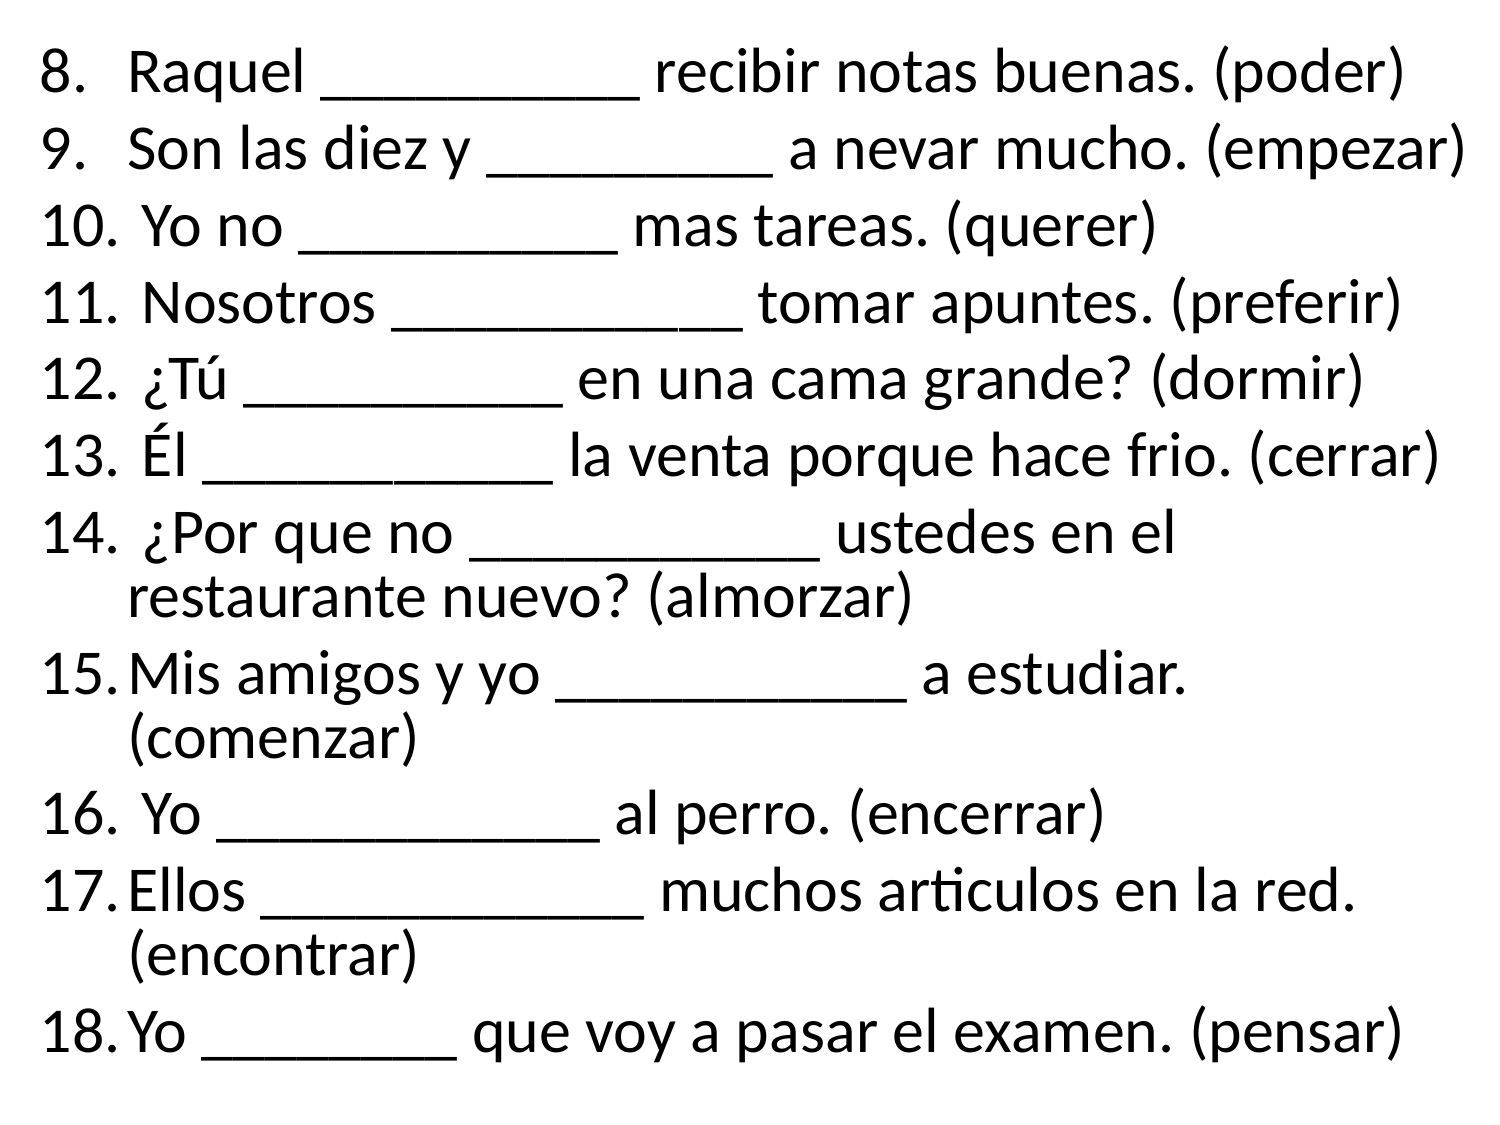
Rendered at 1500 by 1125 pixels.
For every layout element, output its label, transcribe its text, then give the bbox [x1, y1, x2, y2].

text_box Raquel __________ recibir notas buenas. (poder) Son las diez y _________ a nevar mucho. (empezar) Yo no __________ mas tareas. (querer) Nosotros ___________ tomar apuntes. (preferir) ¿Tú __________ en una cama grande? (dormir) Él ___________ la venta porque hace frio. (cerrar) ¿Por que no ___________ ustedes en el restaurante nuevo? (almorzar) Mis amigos y yo ___________ a estudiar. (comenzar) Yo ____________ al perro. (encerrar) Ellos ____________ muchos articulos en la red. (encontrar) Yo ________ que voy a pasar el examen. (pensar) [24, 37, 1488, 1125]
